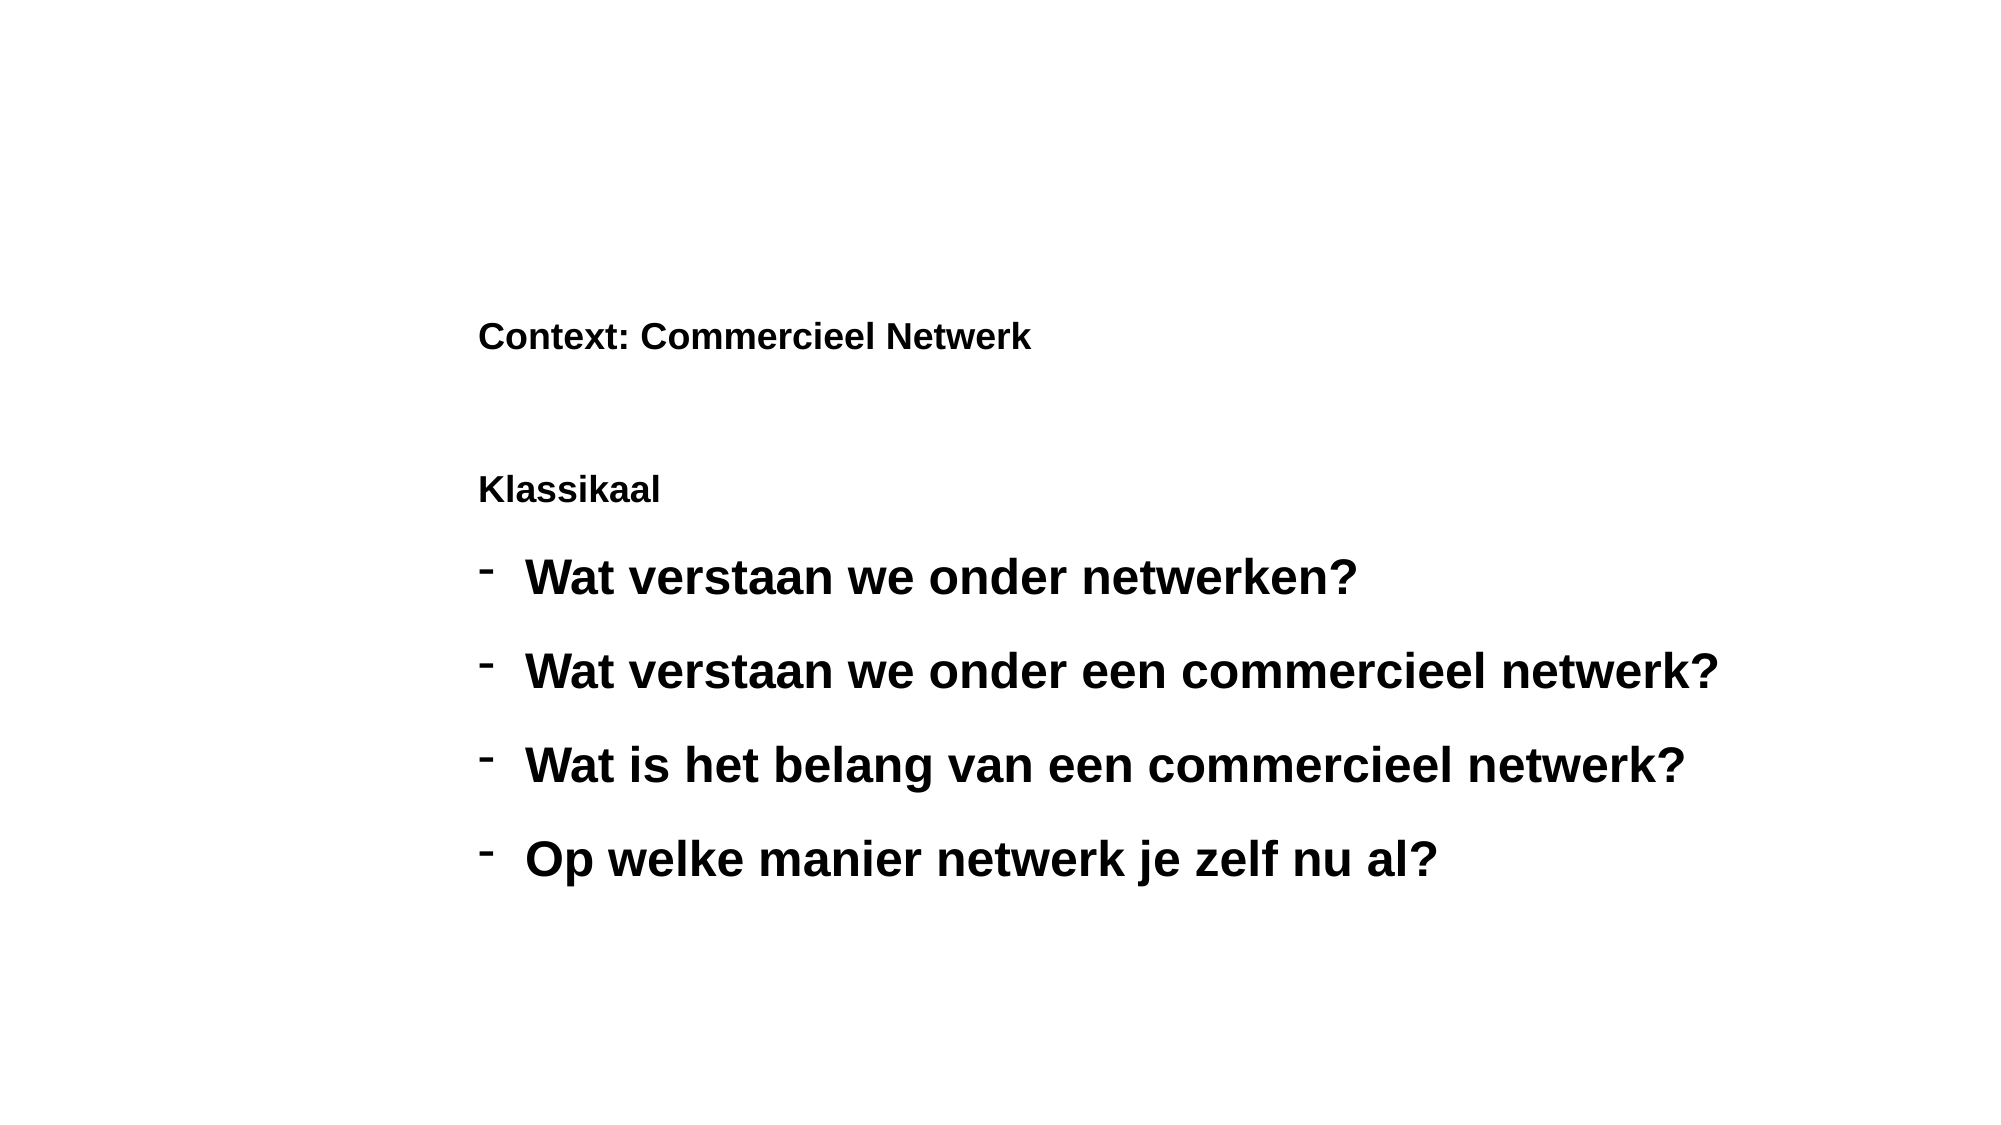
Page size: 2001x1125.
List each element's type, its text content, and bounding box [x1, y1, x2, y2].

text_box Context: Commercieel Netwerk Klassikaal Wat verstaan we onder netwerken? Wat verstaan we onder een commercieel netwerk? Wat is het belang van een commercieel netwerk? Op welke manier netwerk je zelf nu al? [463, 297, 1830, 894]
